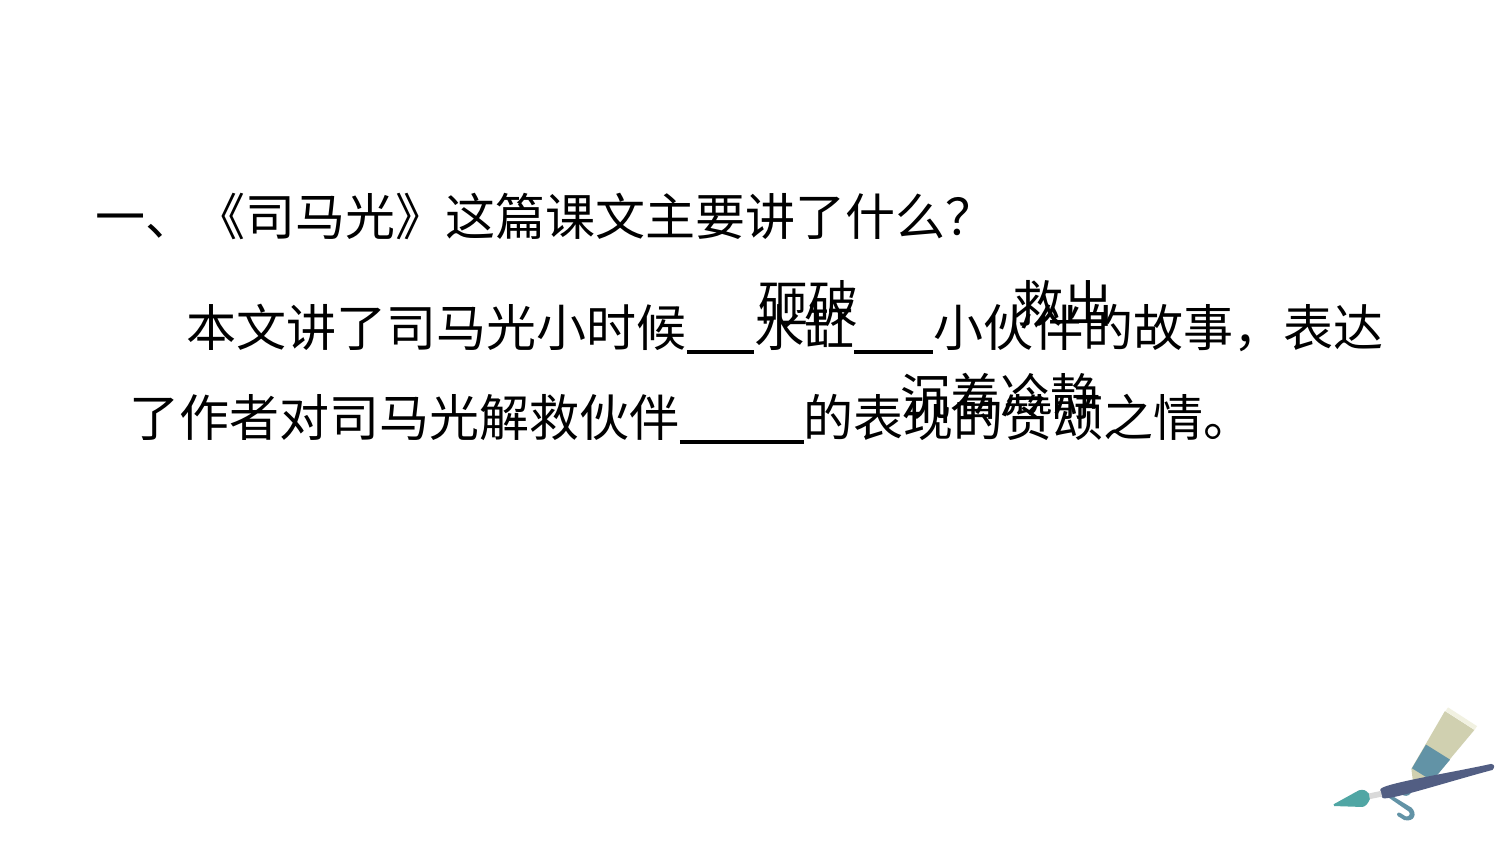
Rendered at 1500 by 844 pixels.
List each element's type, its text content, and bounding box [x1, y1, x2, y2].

text_box 本文讲了司马光小时候 水缸 小伙伴的故事，表达了作者对司马光解救伙伴 的表现的赞颂之情。 [115, 258, 1435, 454]
text_box 一、《司马光》这篇课文主要讲了什么？ [80, 148, 1500, 253]
text_box 沉着冷静 [886, 358, 1116, 434]
text_box 救出 [999, 265, 1129, 340]
text_box 砸破 [743, 265, 874, 340]
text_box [1358, 708, 1481, 844]
